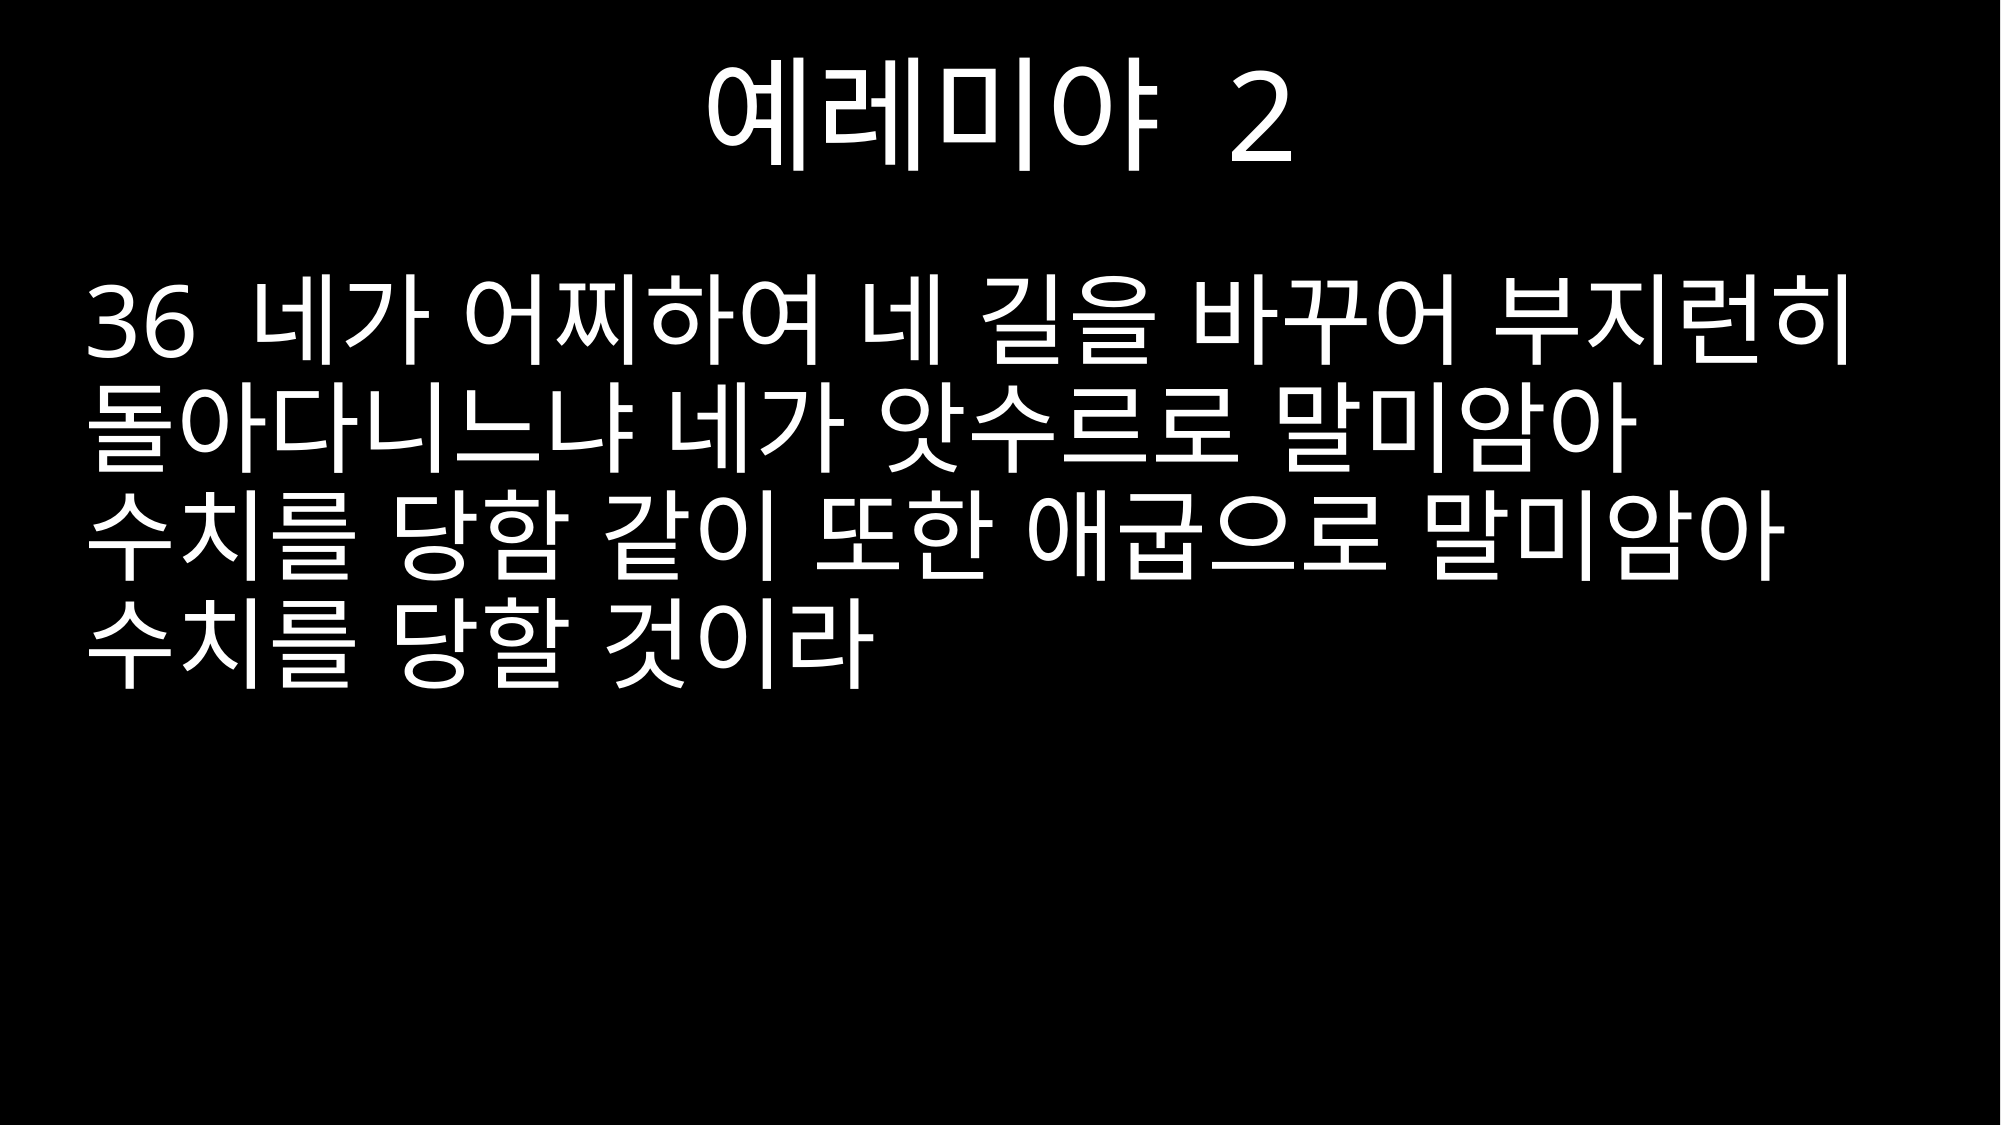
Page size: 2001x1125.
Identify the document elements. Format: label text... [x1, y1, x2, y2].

footer 예레미야 2 [0, 32, 2000, 192]
picture [0, 0, 2001, 1125]
list 36 네가 어찌하여 네 길을 바꾸어 부지런히 돌아다니느냐 네가 앗수르로 말미암아 수치를 당함 같이 또한 애굽으로 말미암아 수치를 당할 것이라 [69, 263, 1953, 423]
